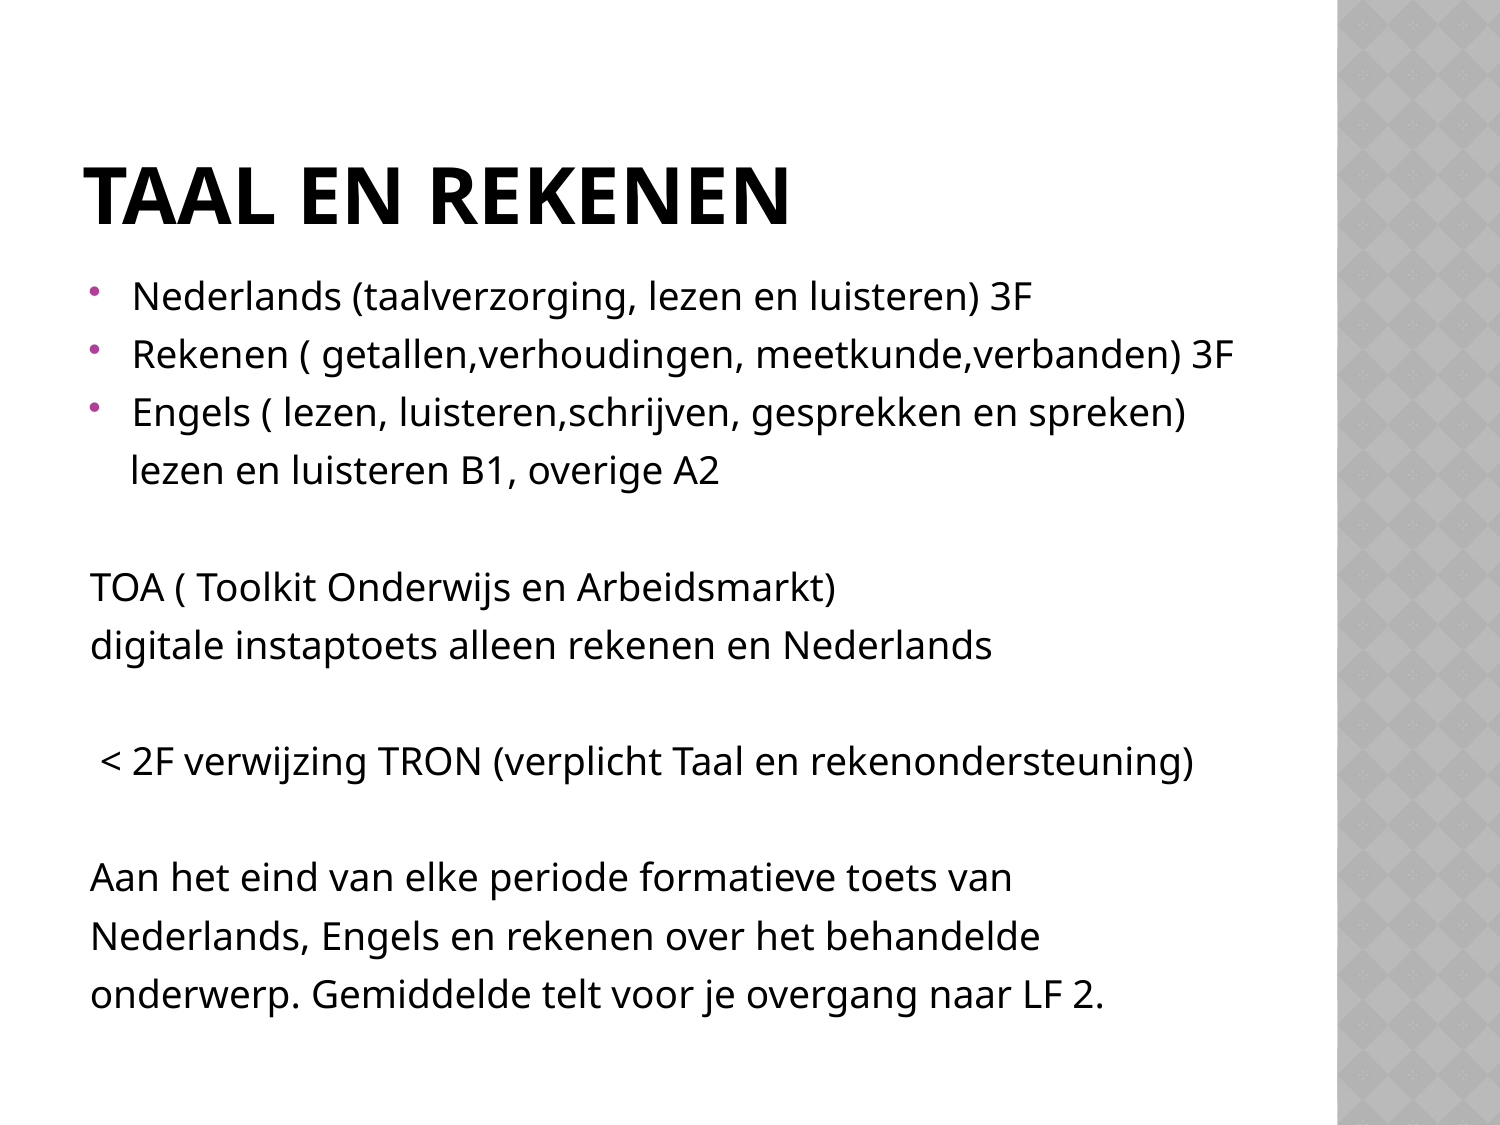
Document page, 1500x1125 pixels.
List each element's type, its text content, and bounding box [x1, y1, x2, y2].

title Taal en rekenen [75, 52, 1263, 240]
list Nederlands (taalverzorging, lezen en luisteren) 3F Rekenen ( getallen,verhoudingen, meetkunde,verbanden) 3F Engels ( lezen, luisteren,schrijven, gesprekken en spreken) lezen en luisteren B1, overige A2 TOA ( Toolkit Onderwijs en Arbeidsmarkt) digitale instaptoets alleen rekenen en Nederlands < 2F verwijzing TRON (verplicht Taal en rekenondersteuning) Aan het eind van elke periode formatieve toets van Nederlands, Engels en rekenen over het behandelde onderwerp. Gemiddelde telt voor je overgang naar LF 2. [75, 264, 1263, 1059]
